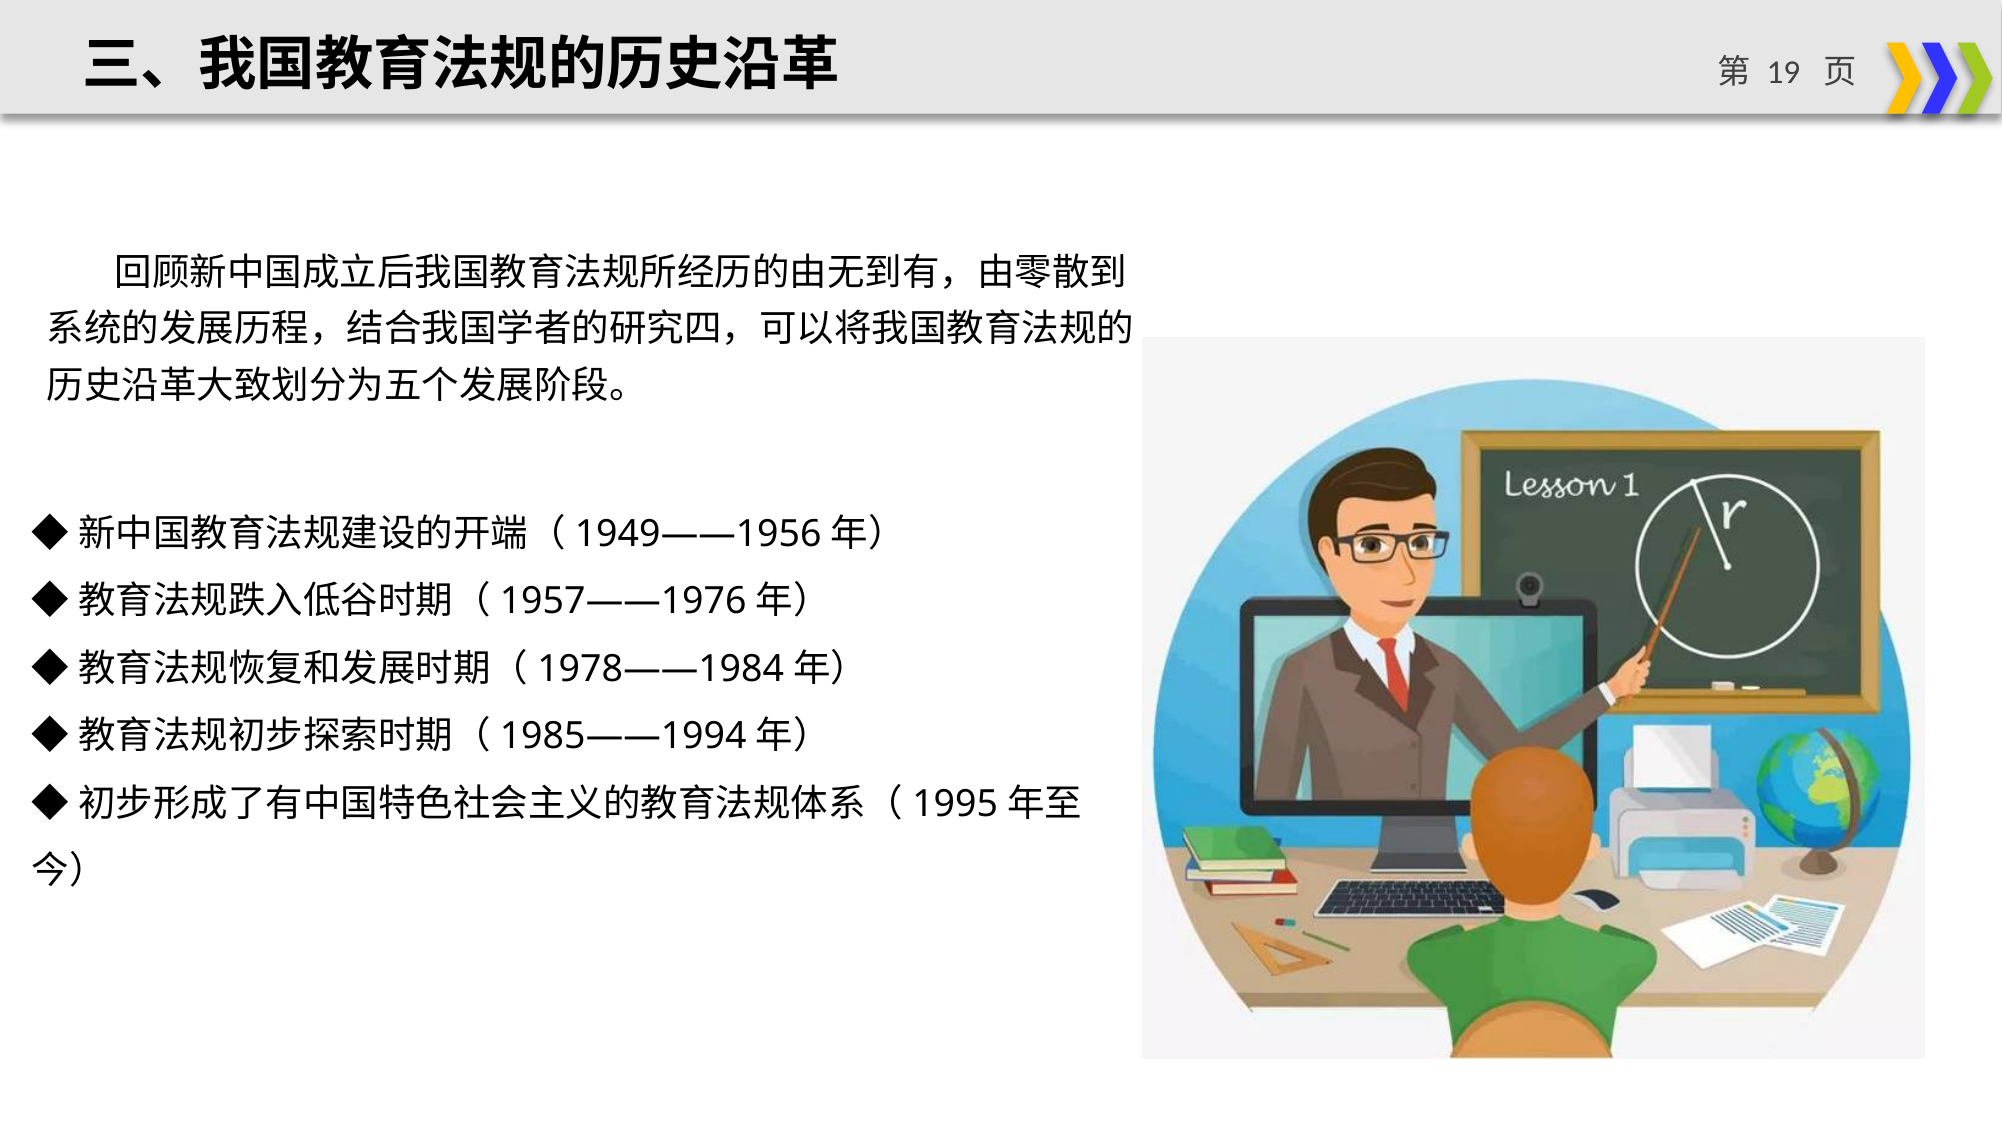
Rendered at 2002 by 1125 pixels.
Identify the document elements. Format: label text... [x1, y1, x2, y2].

text_box 三、我国教育法规的历史沿革 [67, 19, 1008, 104]
text_box 回顾新中国成立后我国教育法规所经历的由无到有，由零散到系统的发展历程，结合我国学者的研究四，可以将我国教育法规的历史沿革大致划分为五个发展阶段。 [31, 229, 1159, 458]
picture [1141, 337, 1925, 1060]
text_box ◆新中国教育法规建设的开端（1949——1956年） ◆教育法规跌入低谷时期（1957——1976年） ◆教育法规恢复和发展时期（1978——1984年） ◆教育法规初步探索时期（1985——1994年） ◆初步形成了有中国特色社会主义的教育法规体系（1995年至今） [17, 478, 1102, 899]
